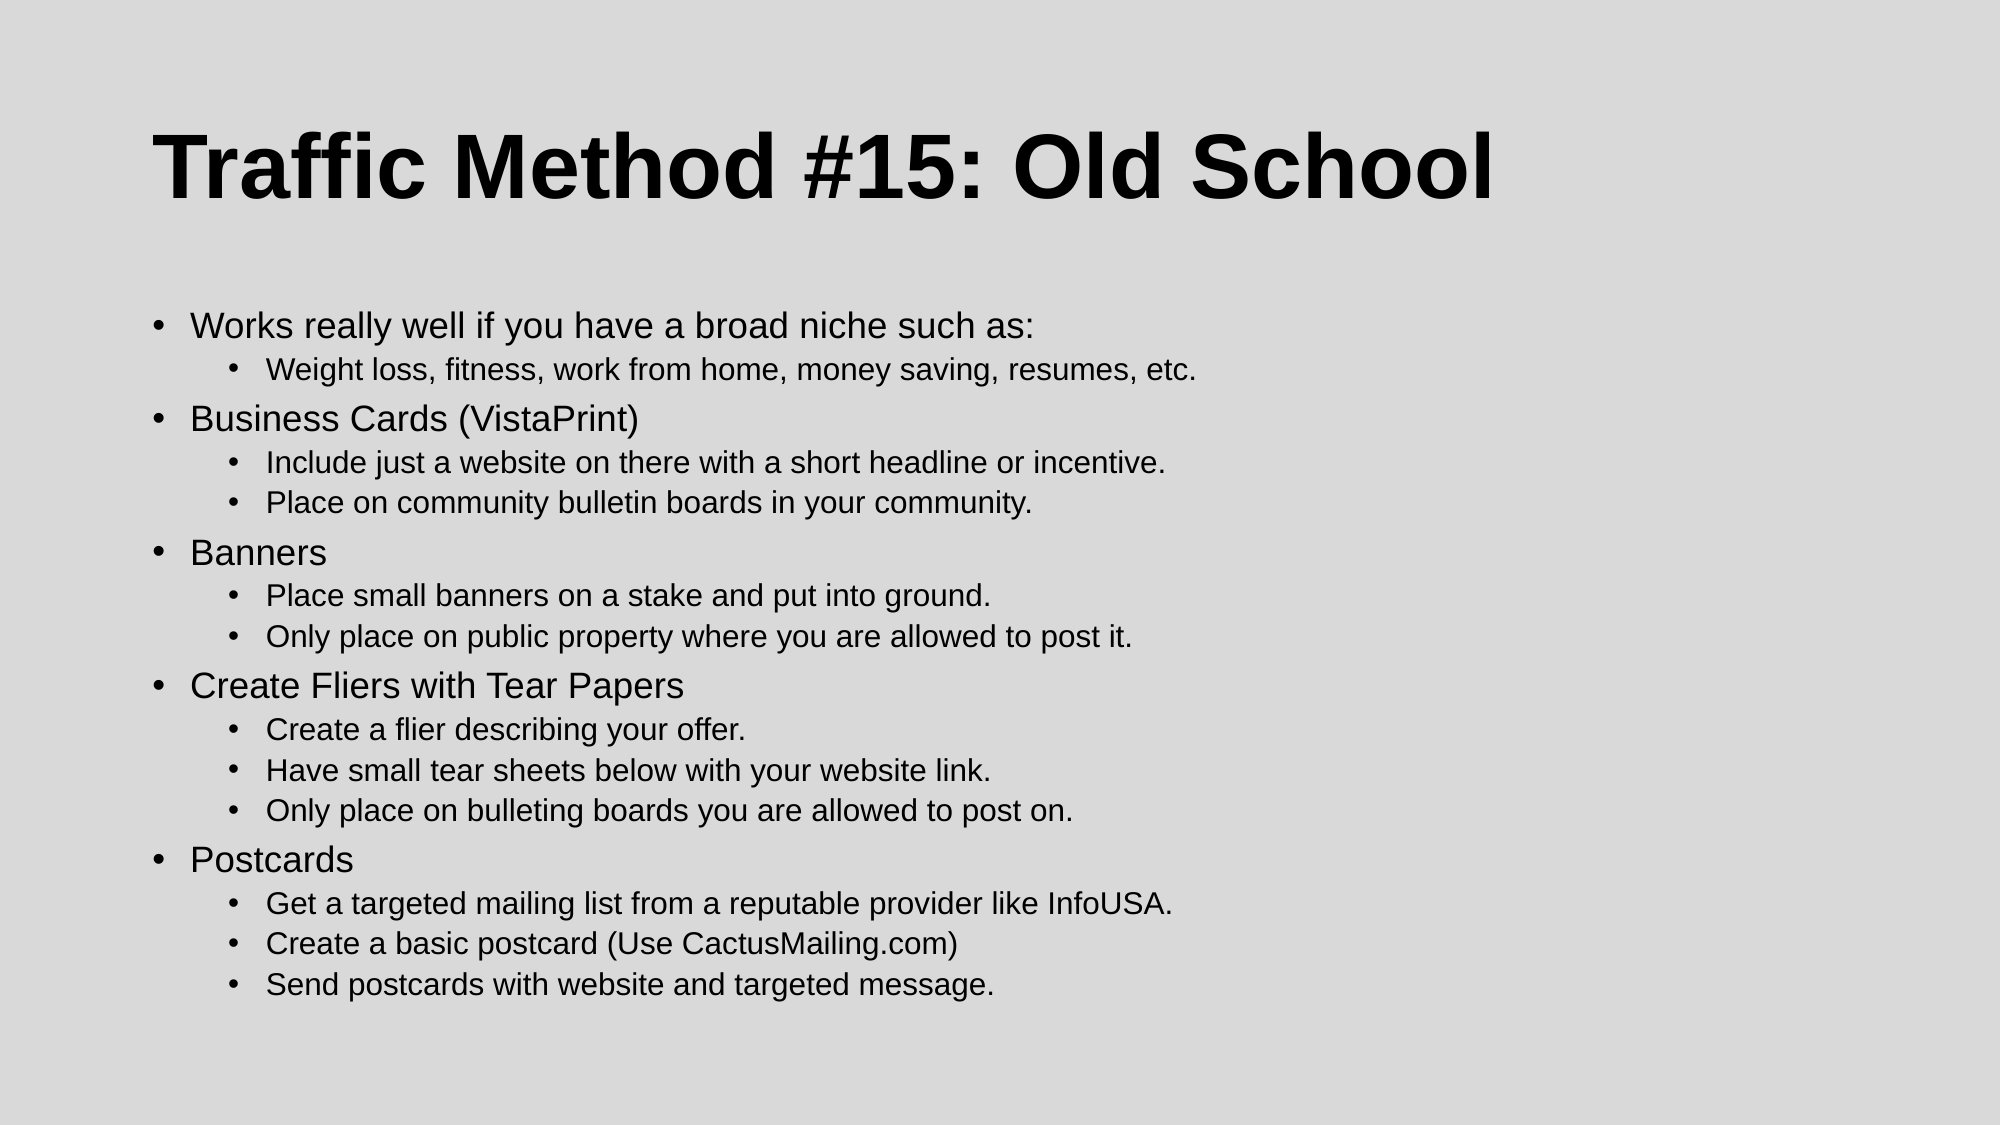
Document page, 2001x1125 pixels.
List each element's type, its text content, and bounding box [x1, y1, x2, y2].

list Works really well if you have a broad niche such as: Weight loss, fitness, work from home, money saving, resumes, etc. Business Cards (VistaPrint) Include just a website on there with a short headline or incentive. Place on community bulletin boards in your community. Banners Place small banners on a stake and put into ground. Only place on public property where you are allowed to post it. Create Fliers with Tear Papers Create a flier describing your offer. Have small tear sheets below with your website link. Only place on bulleting boards you are allowed to post on. Postcards Get a targeted mailing list from a reputable provider like InfoUSA. Create a basic postcard (Use CactusMailing.com) Send postcards with website and targeted message. [137, 299, 1863, 1014]
title Traffic Method #15: Old School [137, 59, 1863, 278]
